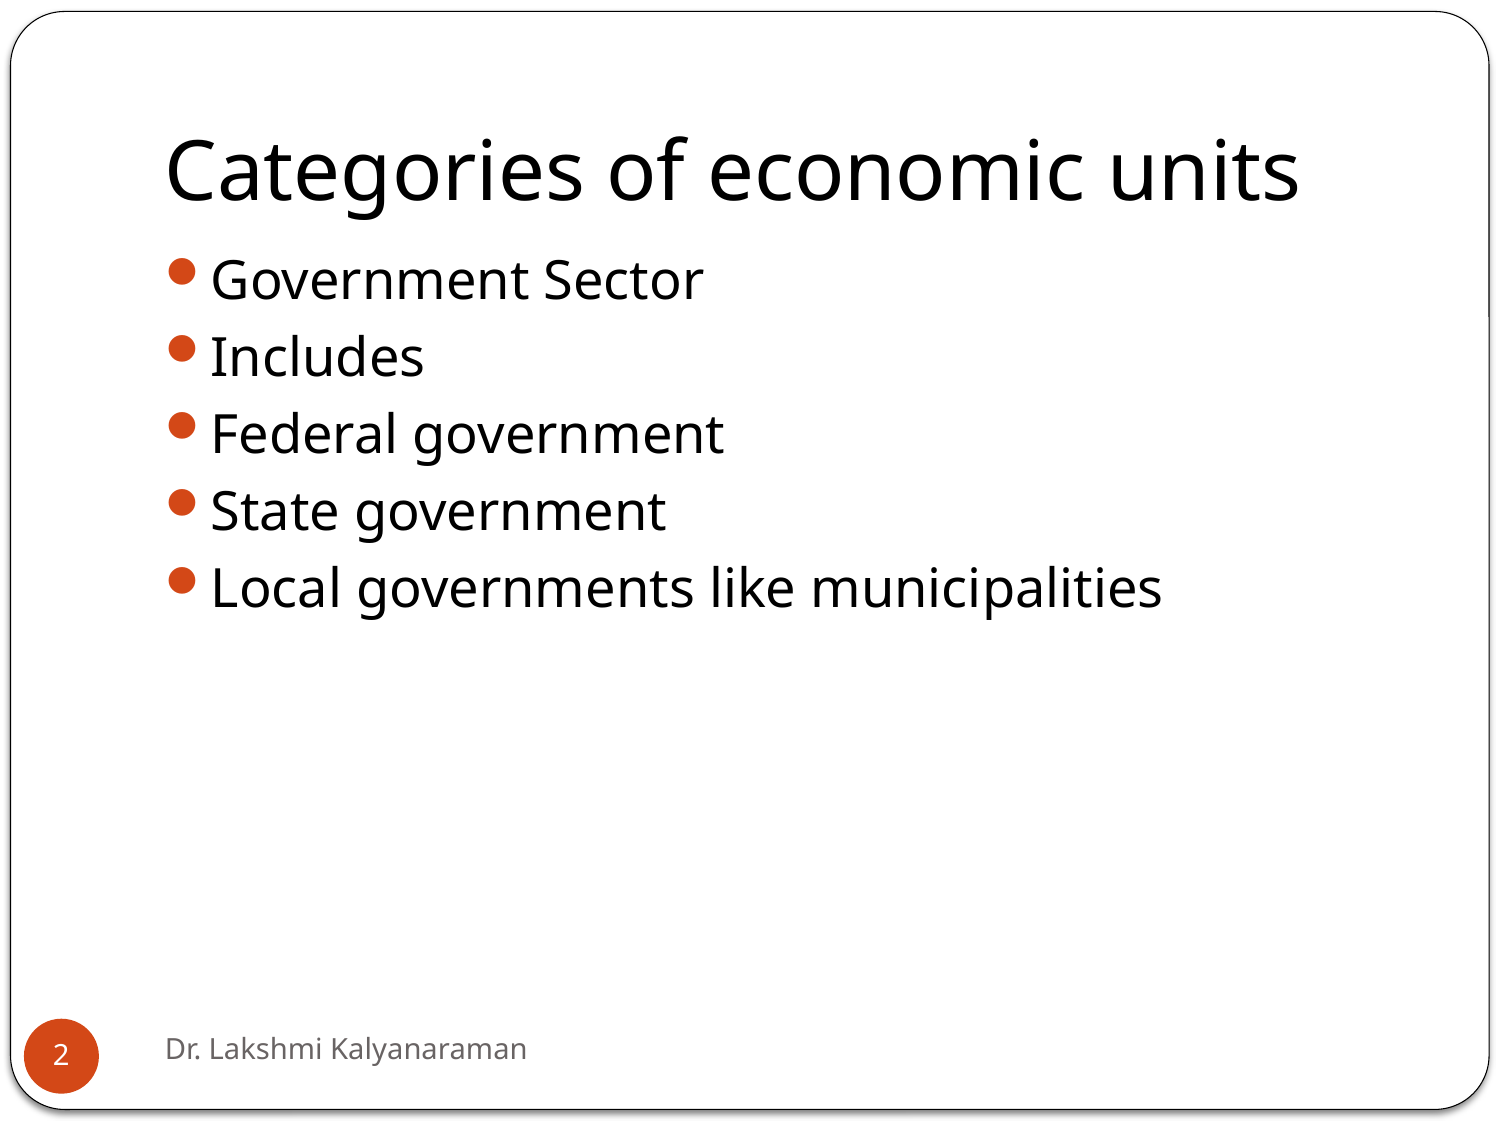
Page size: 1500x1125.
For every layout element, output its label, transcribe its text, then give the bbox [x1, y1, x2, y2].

slide_number 2 [23, 1018, 99, 1094]
footer Dr. Lakshmi Kalyanaraman [150, 1012, 800, 1088]
list Government Sector Includes Federal government State government Local governments like municipalities [150, 237, 1425, 988]
title Categories of economic units [150, 45, 1425, 233]
